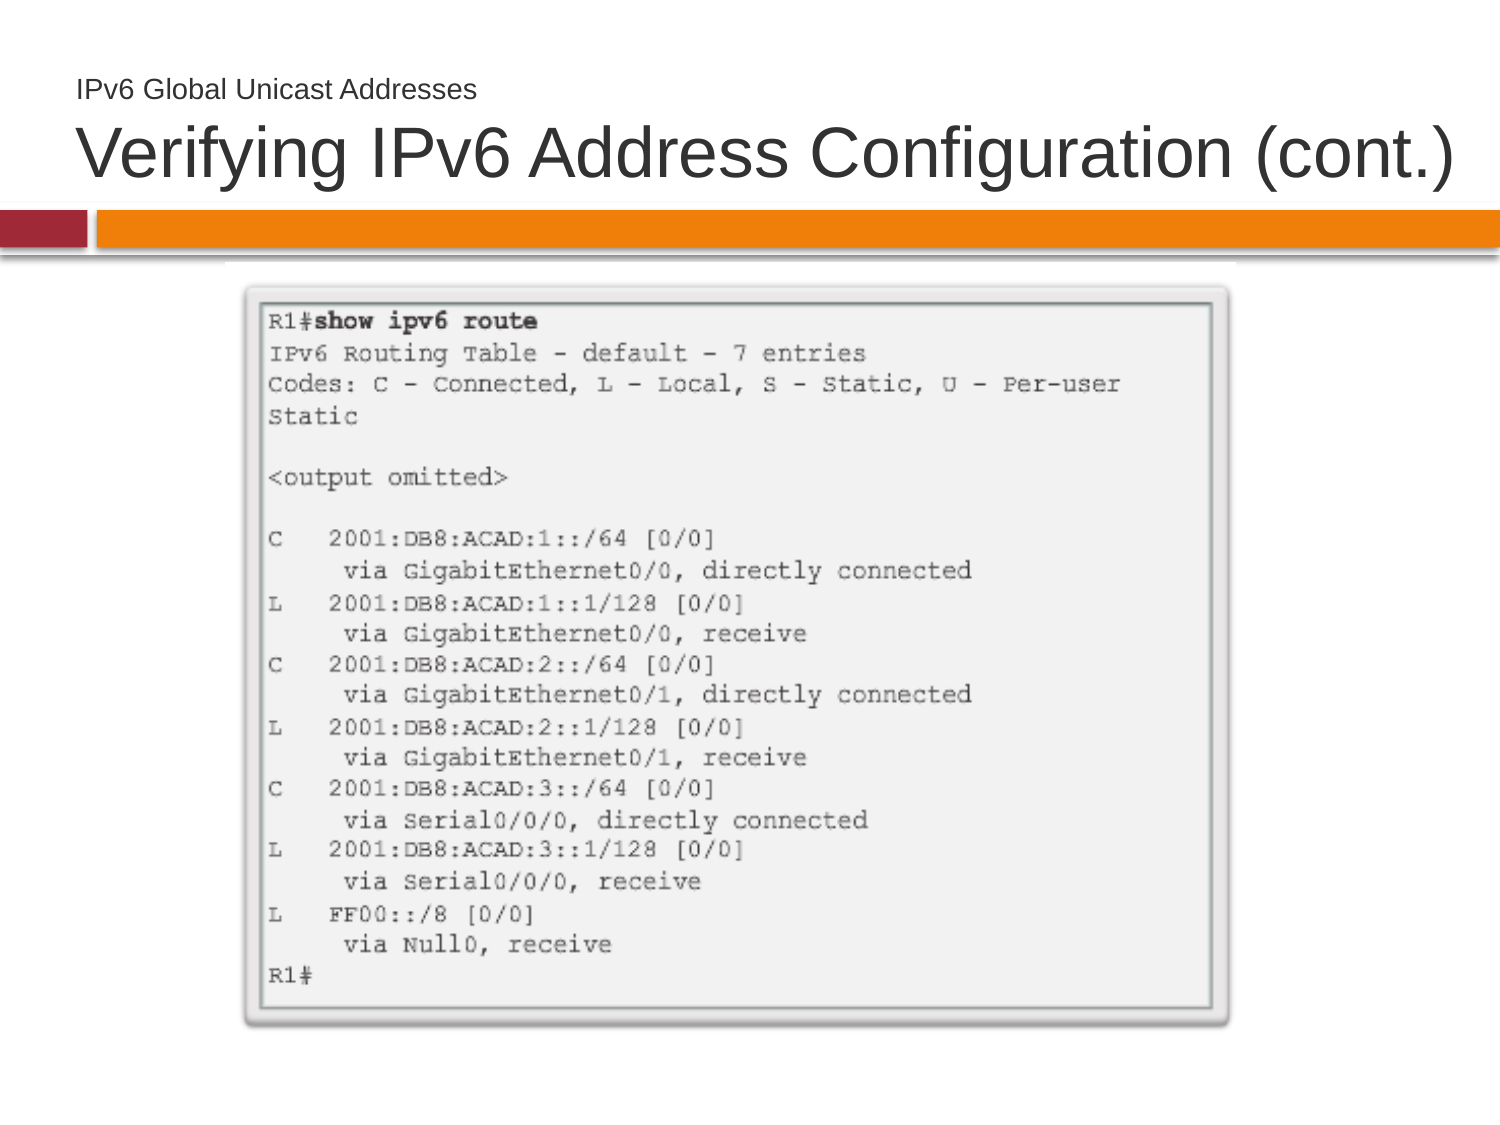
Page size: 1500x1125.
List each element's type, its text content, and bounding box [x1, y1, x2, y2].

title IPv6 Global Unicast Addresses Verifying IPv6 Address Configuration (cont.) [61, 62, 1500, 200]
picture [225, 262, 1237, 1045]
